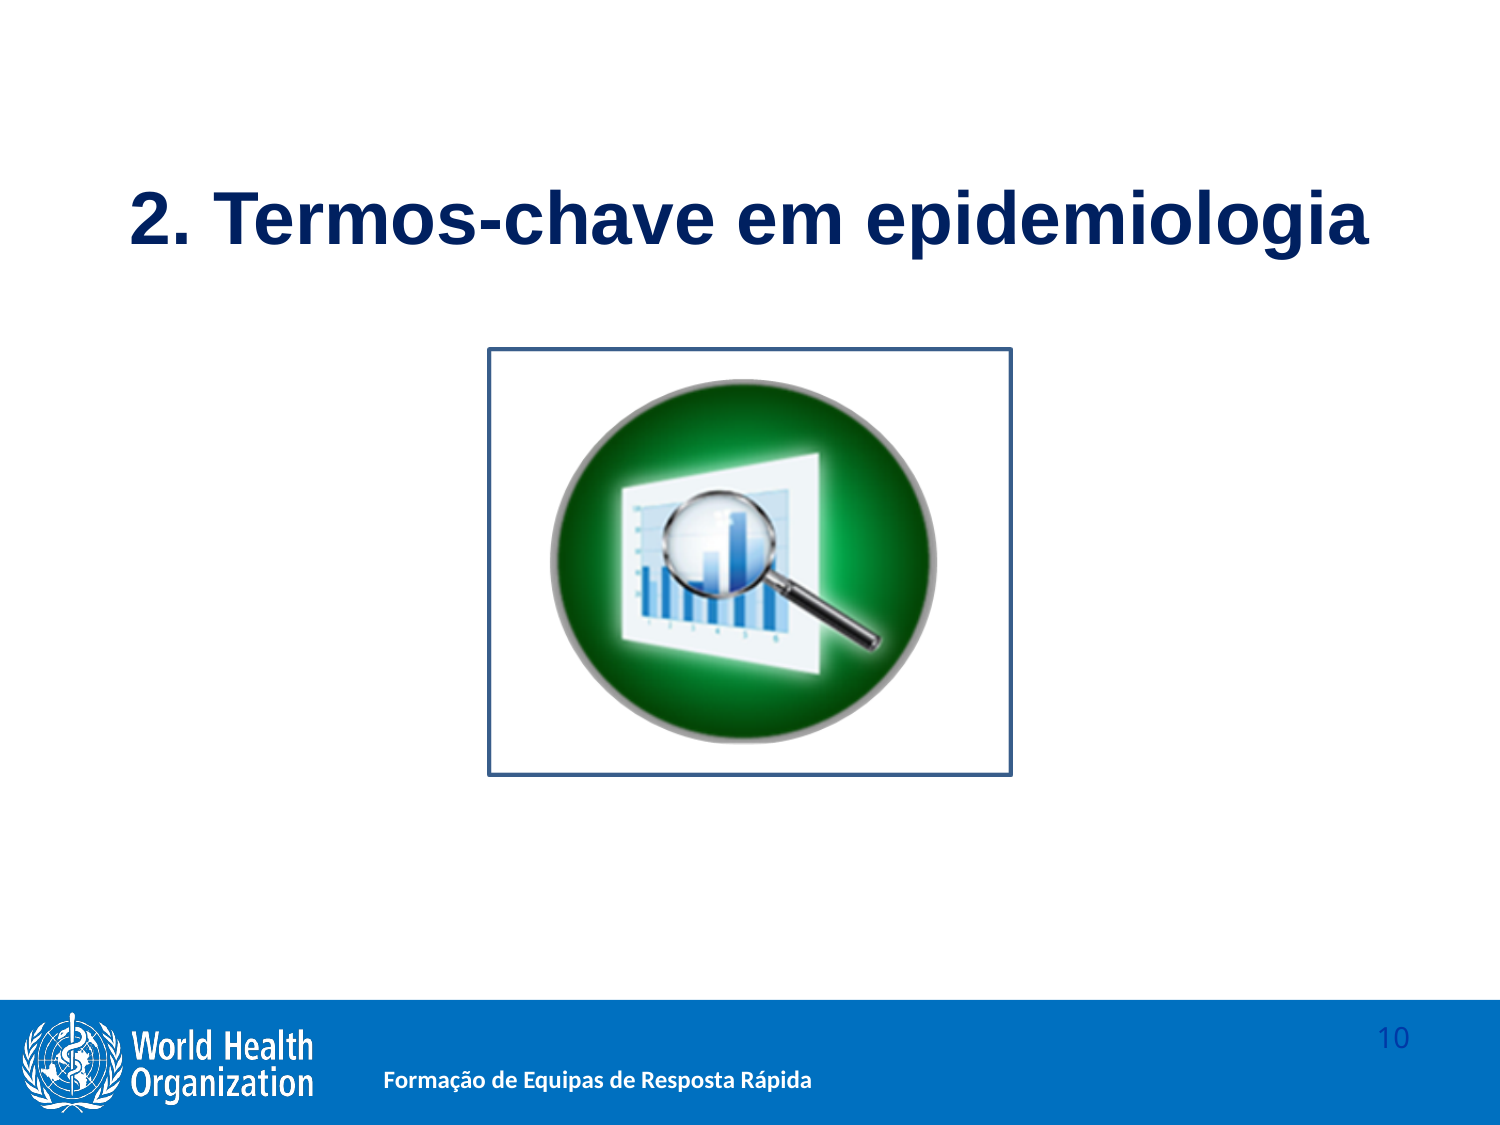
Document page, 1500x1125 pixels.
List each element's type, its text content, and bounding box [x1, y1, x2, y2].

title 2. Termos-chave em epidemiologia [0, 101, 1500, 328]
picture [487, 347, 1013, 778]
text_box 10 [1074, 1012, 1425, 1073]
picture [21, 1012, 313, 1113]
